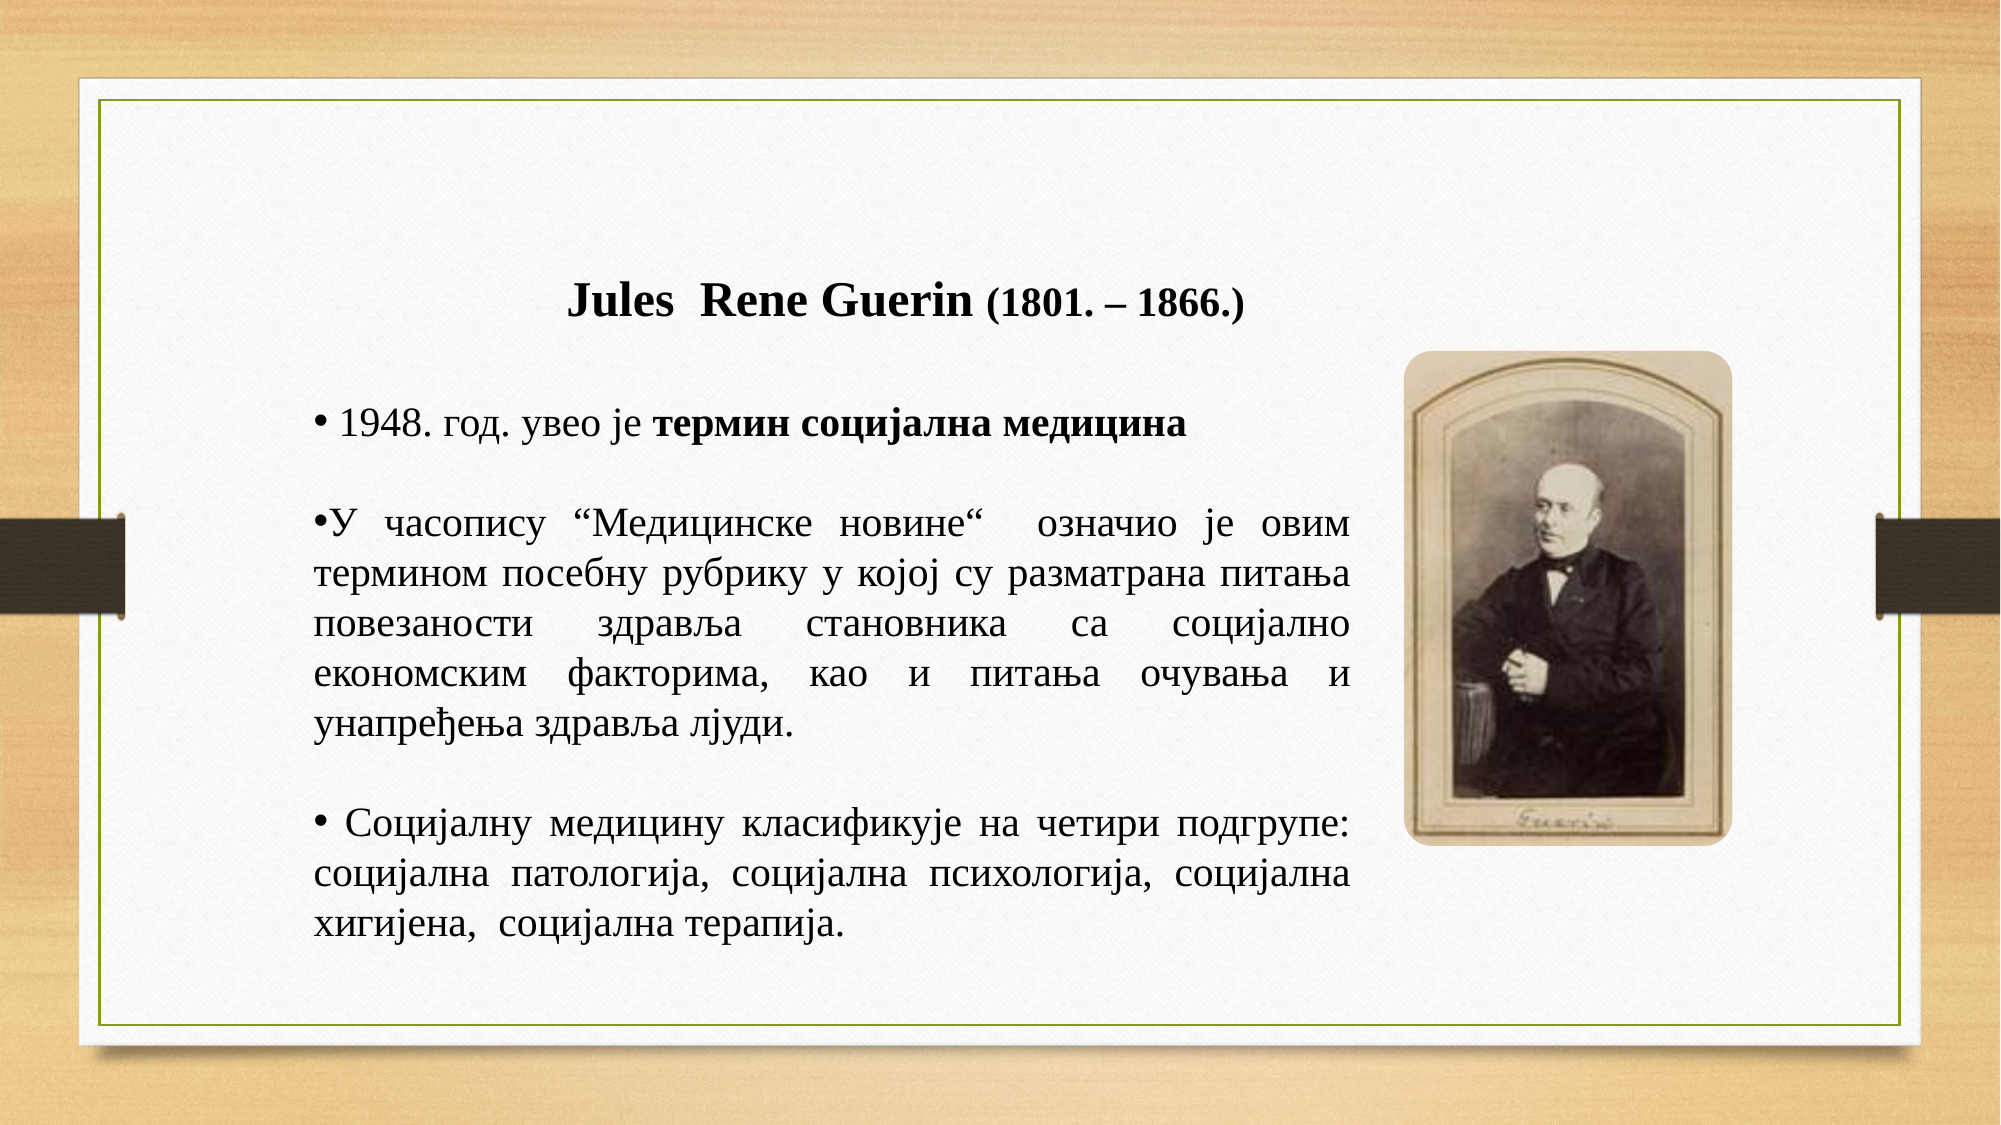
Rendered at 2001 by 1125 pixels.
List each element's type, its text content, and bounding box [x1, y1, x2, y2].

picture [0, 0, 2001, 1125]
text_box 1948. год. увео је термин социјална медицина У часопису “Медицинске новине“ означио је овим термином посебну рубрику у којој су разматрана питања повезаности здравља становника са социјално економским факторима, као и питања очувања и унапређења здравља лјуди. Социјалну медицину класификује на четири подгрупе: социјална патологија, социјална психологија, социјална хигијена, социјална терапија. [298, 237, 1366, 1003]
text_box [631, 73, 1827, 148]
text_box Jules Rene Guerin (1801. – 1866.) [313, 199, 1486, 334]
